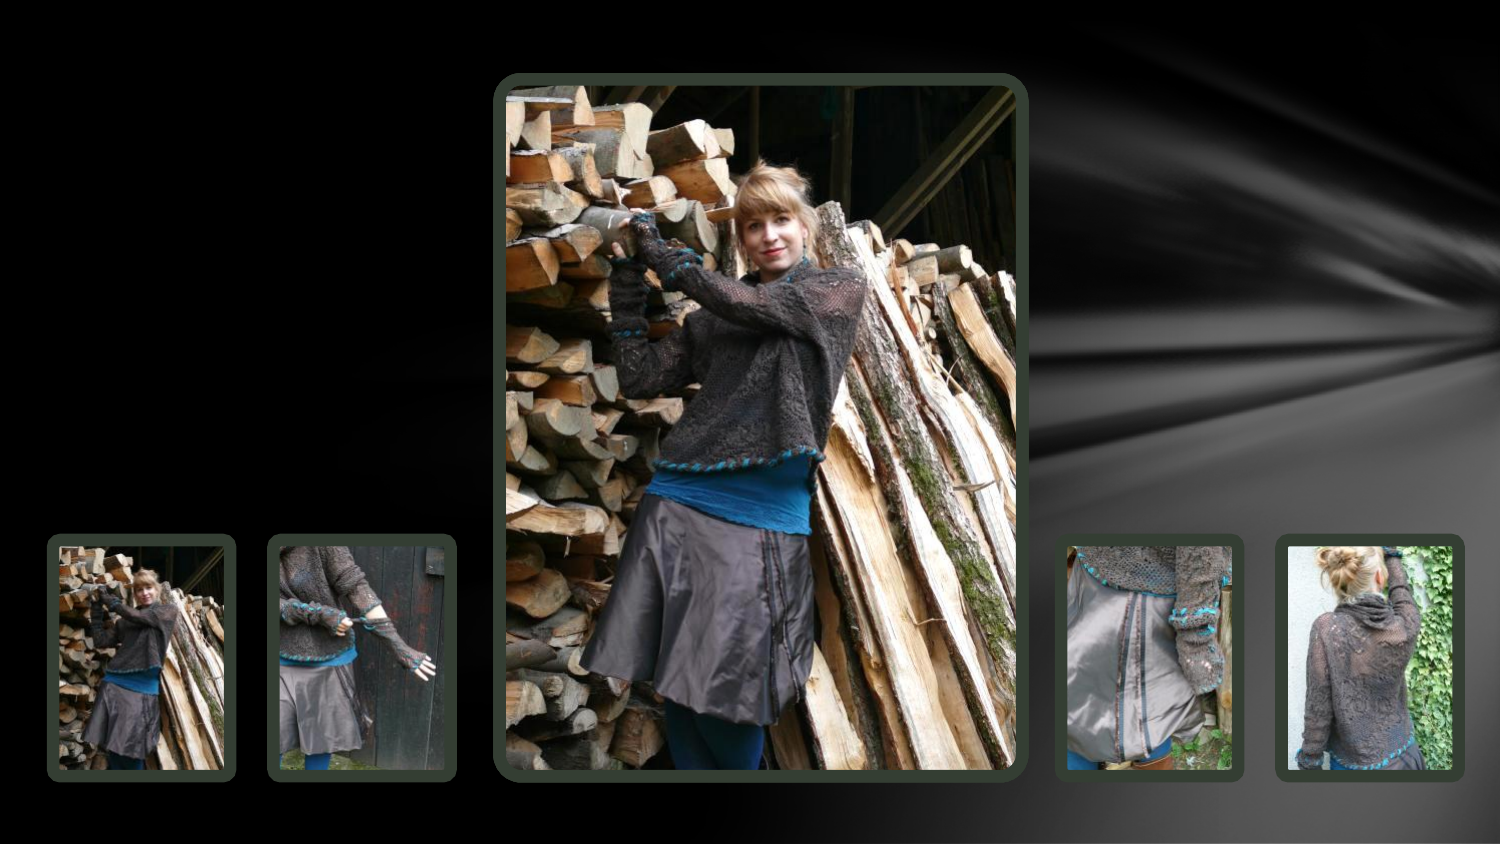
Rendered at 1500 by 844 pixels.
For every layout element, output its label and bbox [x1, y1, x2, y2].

picture [499, 79, 1023, 777]
picture [273, 539, 451, 777]
picture [1281, 539, 1459, 777]
picture [52, 539, 231, 777]
picture [1060, 539, 1239, 777]
